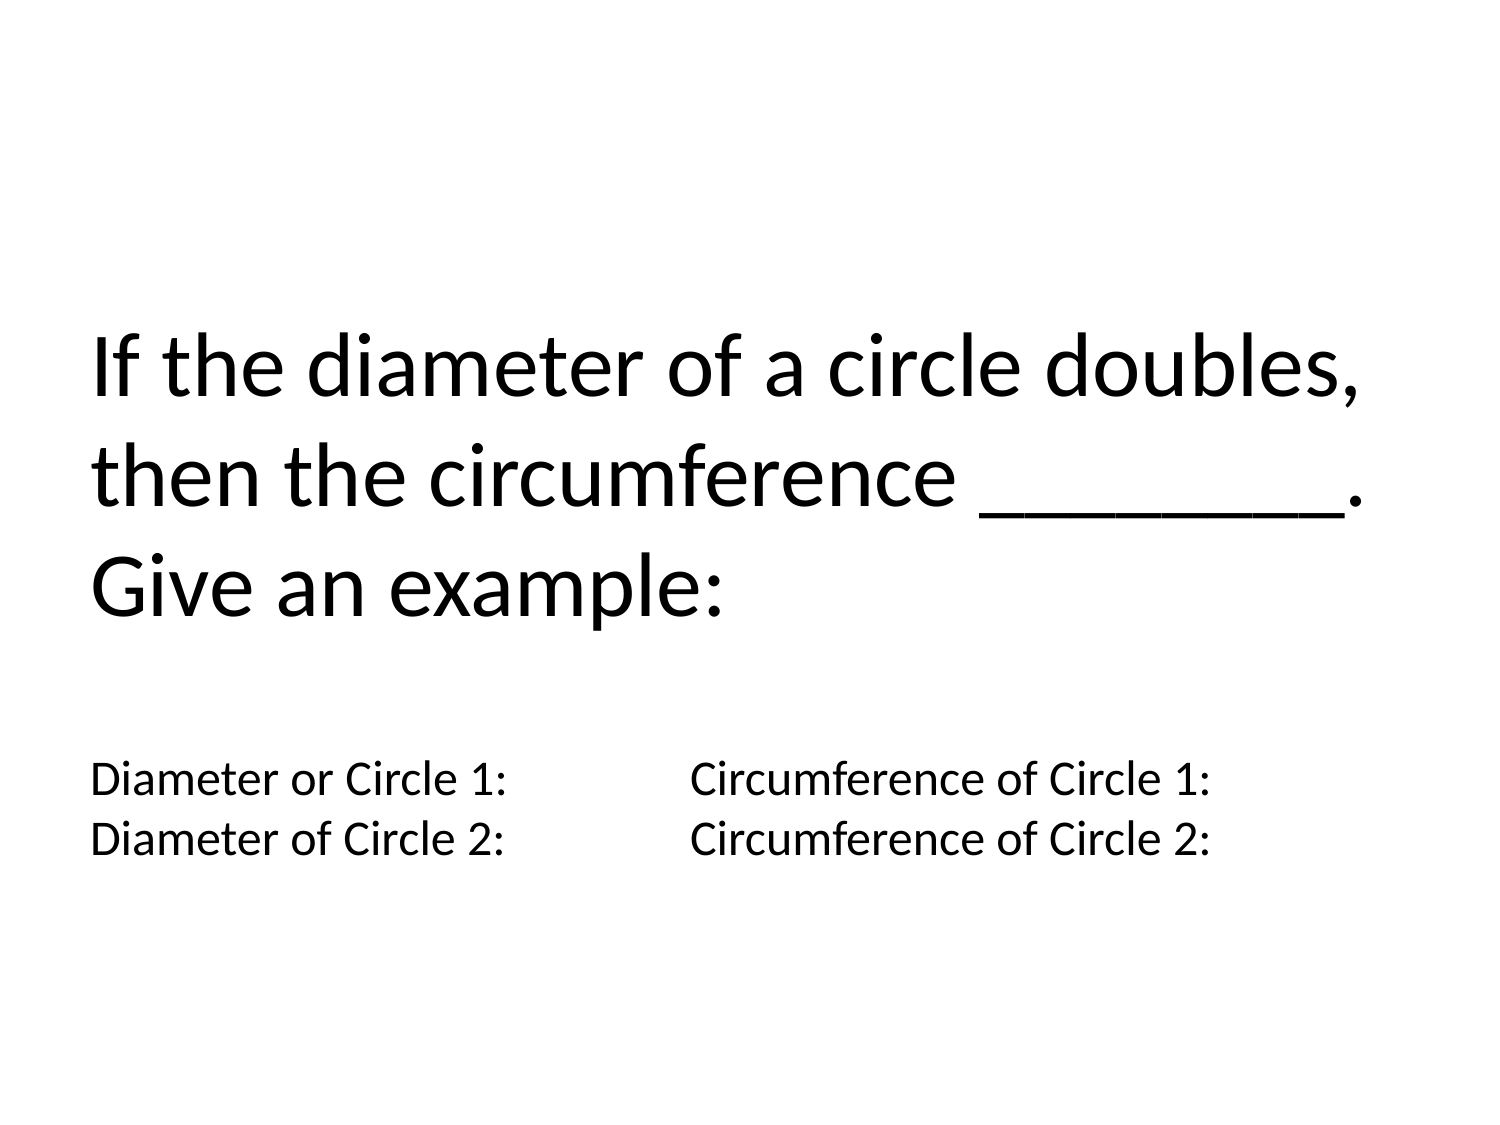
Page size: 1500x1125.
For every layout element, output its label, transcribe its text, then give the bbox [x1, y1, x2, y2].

title If the diameter of a circle doubles, then the circumference ________. Give an example: Diameter or Circle 1: Circumference of Circle 1: Diameter of Circle 2: Circumference of Circle 2: [75, 45, 1425, 1125]
